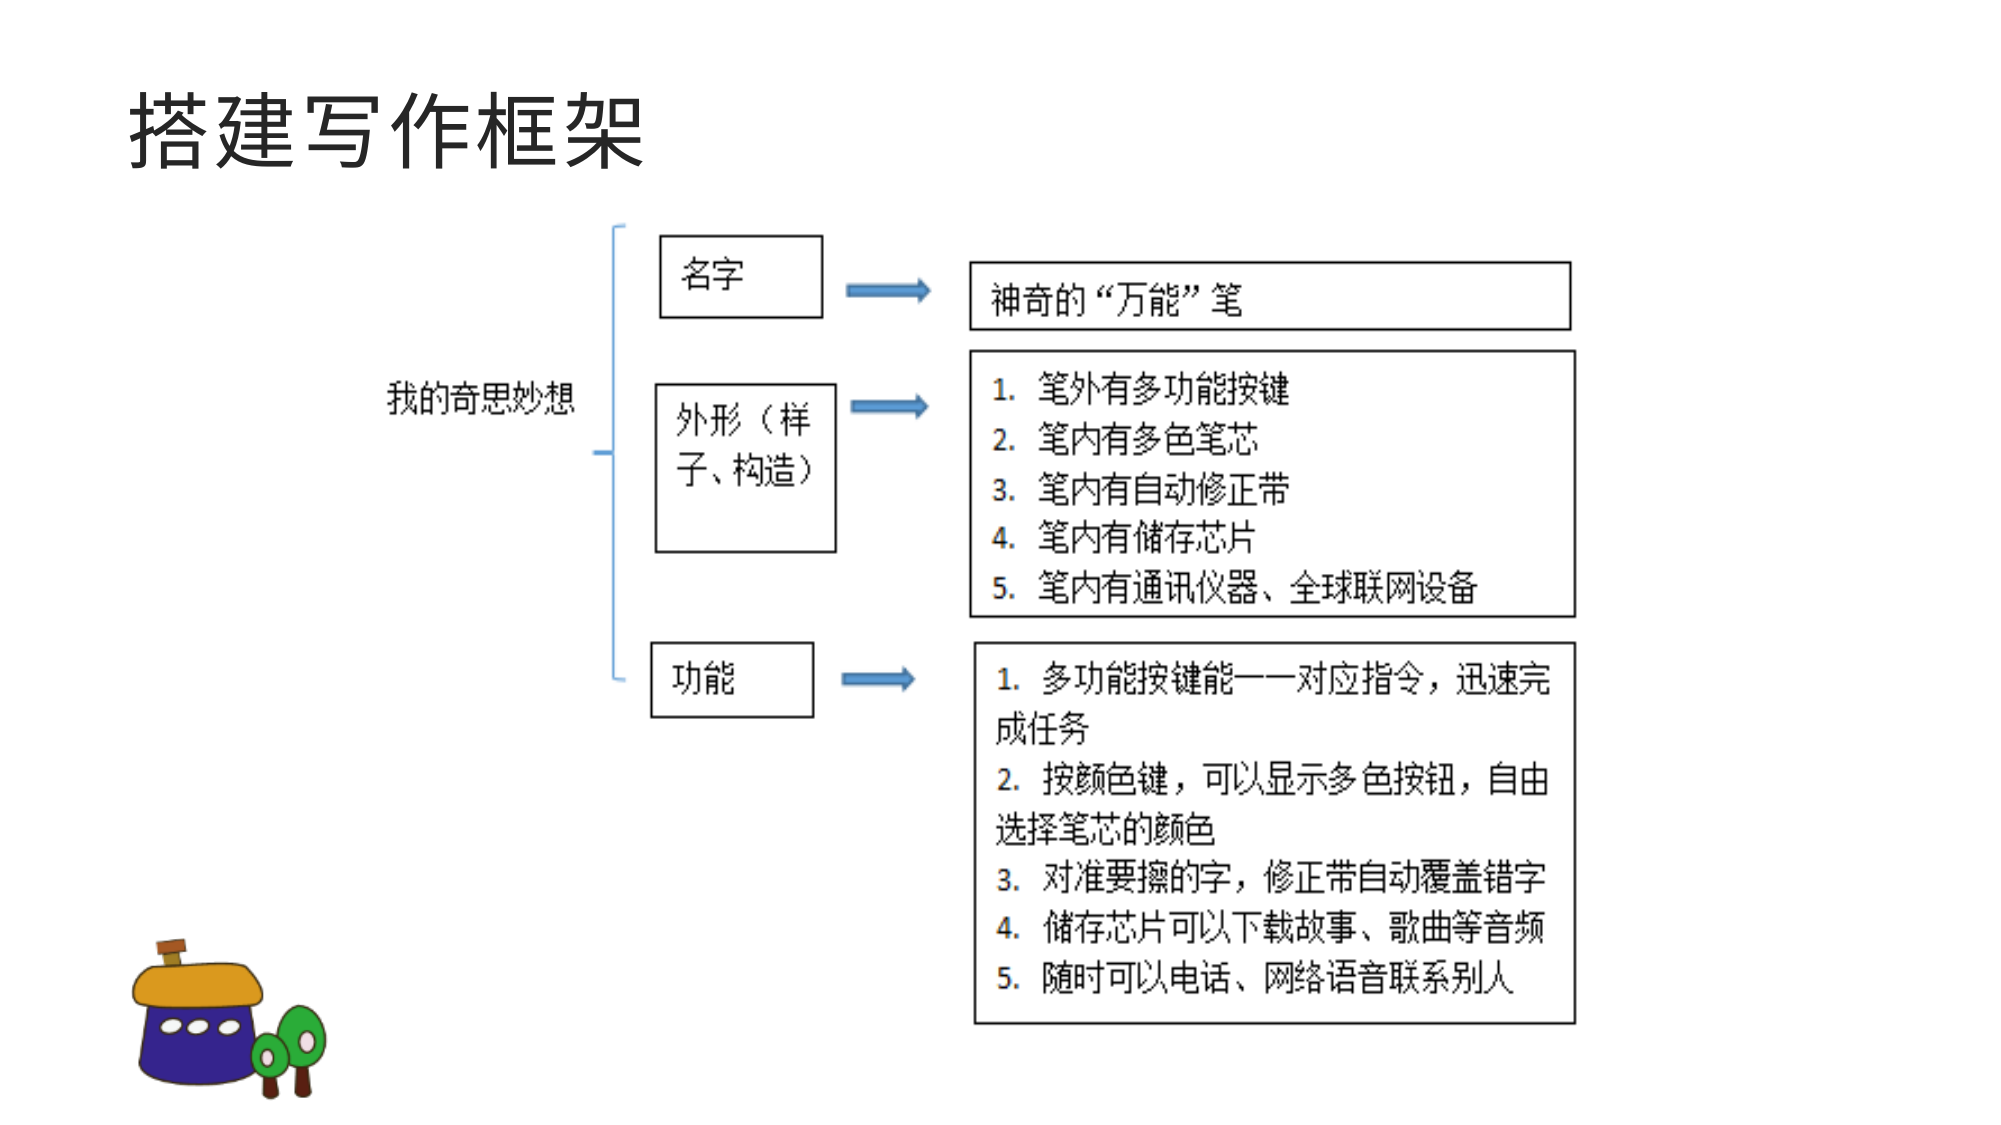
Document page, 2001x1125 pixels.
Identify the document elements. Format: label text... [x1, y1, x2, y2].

title 搭建写作框架 [109, 72, 1891, 264]
picture [351, 195, 1716, 1031]
picture [131, 938, 328, 1101]
